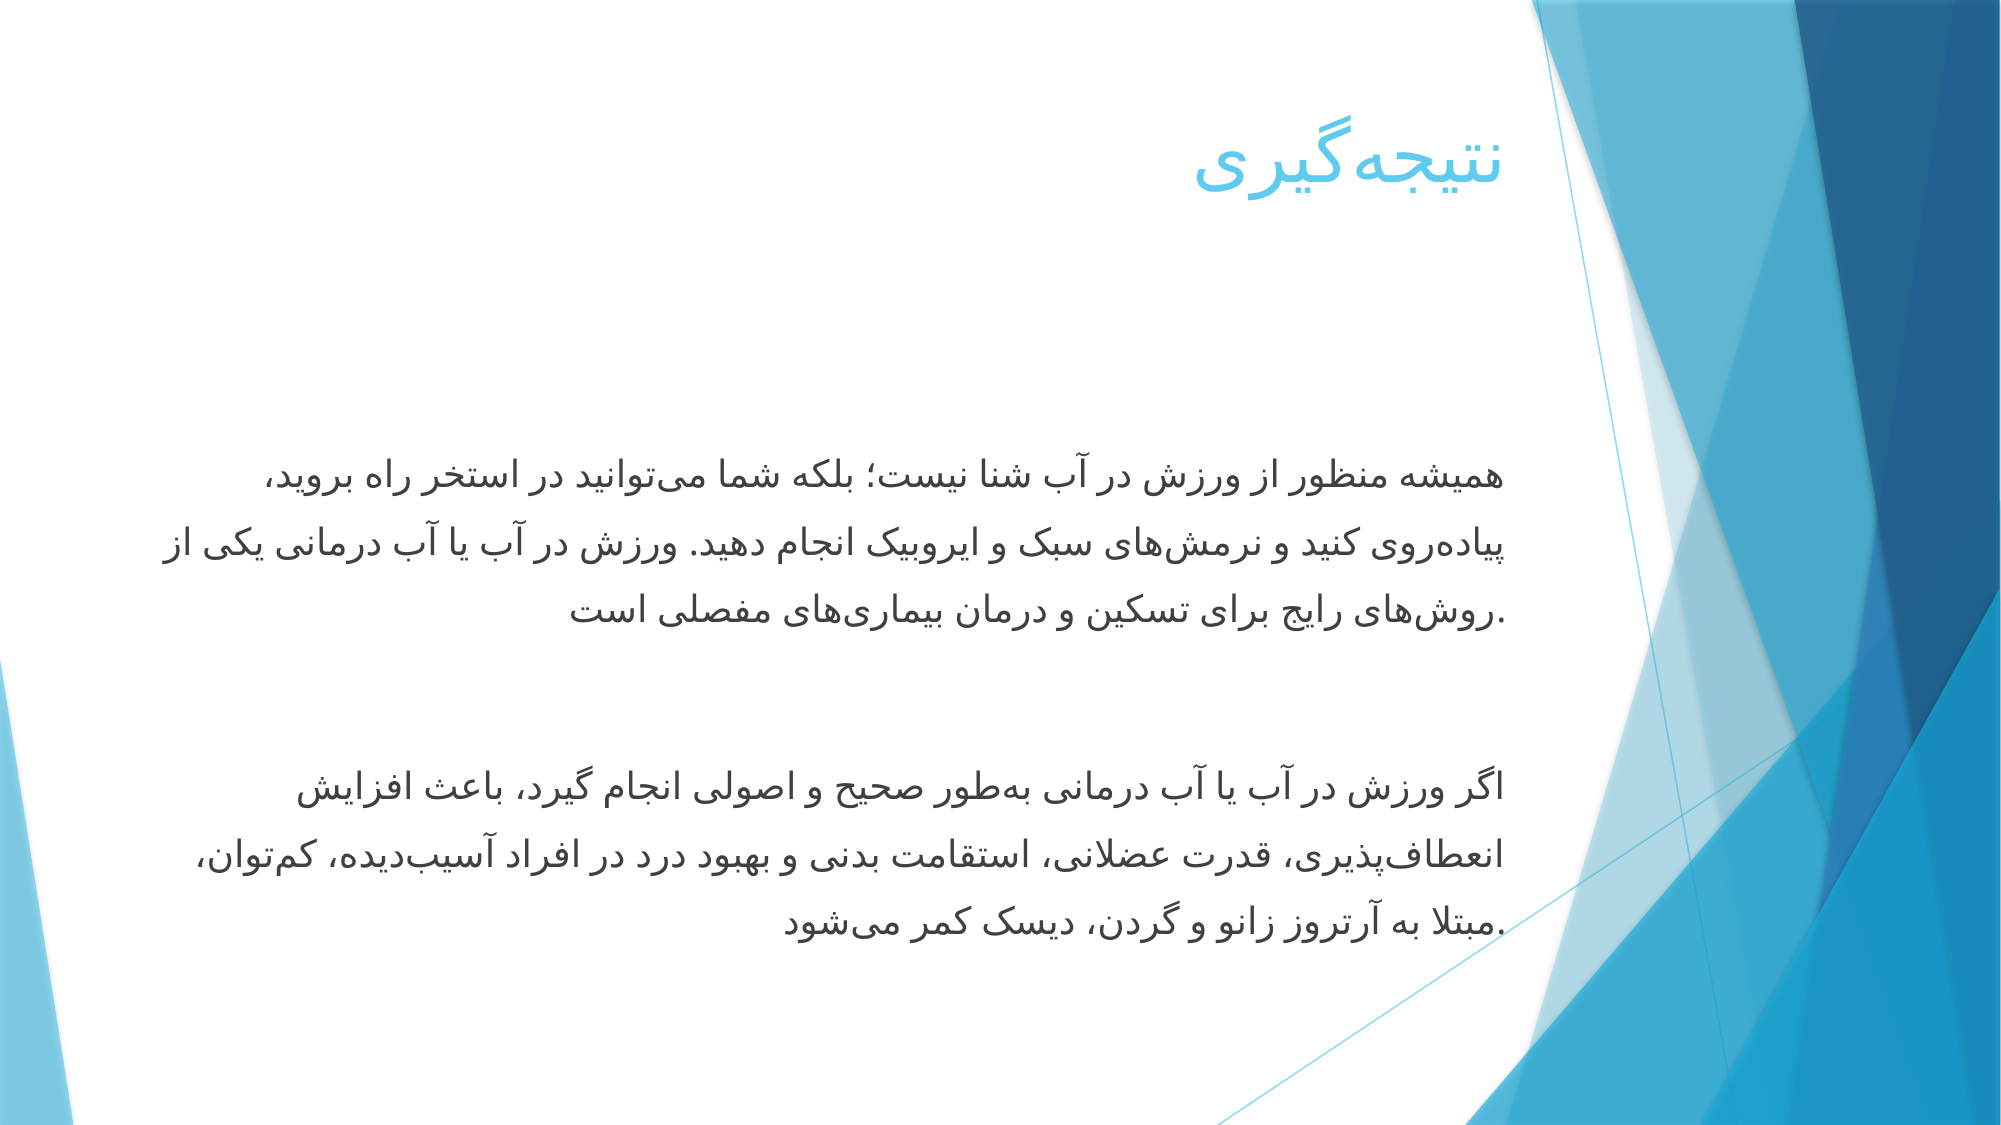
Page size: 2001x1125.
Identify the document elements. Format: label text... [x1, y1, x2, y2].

title نتیجه‌گیری [111, 99, 1522, 317]
list همیشه منظور از ورزش در آب شنا نیست؛ بلکه شما می‌توانید در استخر راه بروید، پیاده‌روی کنید و نرمش‌های سبک و ایروبیک انجام دهید. ورزش در آب یا آب درمانی یکی از روش‌های رایج برای تسکین و درمان بیماری‌های مفصلی است. اگر ورزش در آب یا آب درمانی به‌طور صحیح و اصولی انجام گیرد،‌ باعث افزایش‌ انعطاف‌پذیری، قدرت عضلانی، استقامت بدنی و بهبود درد در افراد آسیب‌دیده، کم‌توان، مبتلا به آرتروز زانو و گردن، دیسک کمر می‌شود. [111, 354, 1522, 992]
